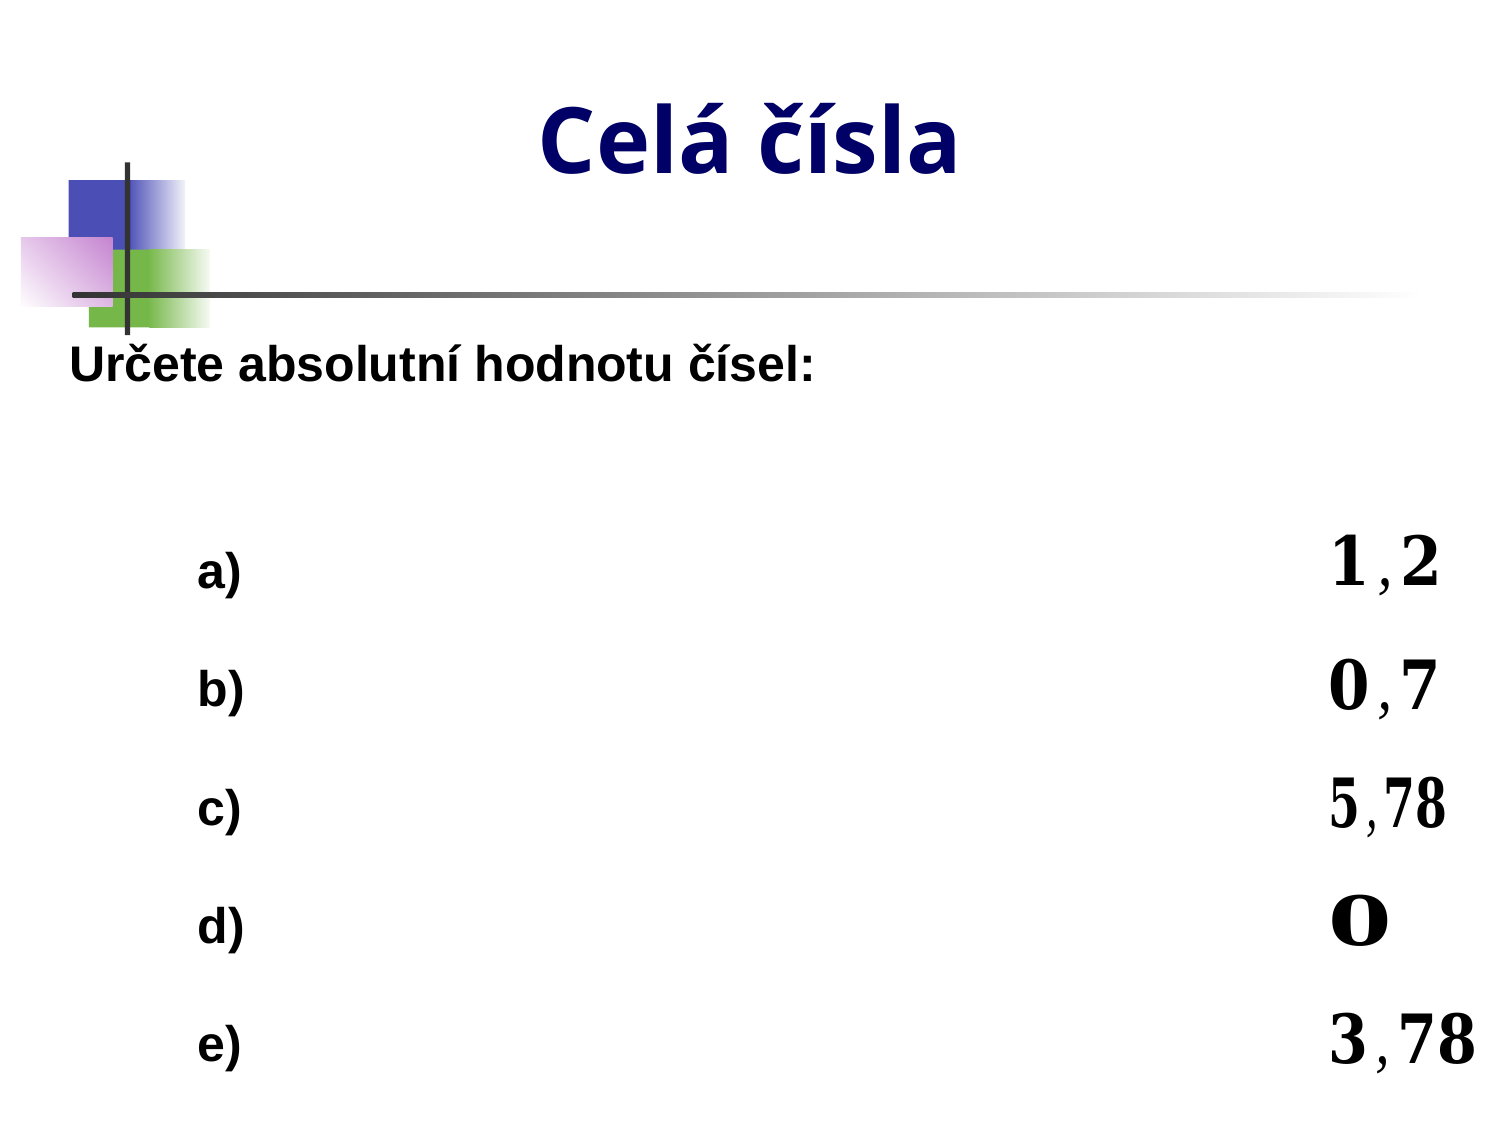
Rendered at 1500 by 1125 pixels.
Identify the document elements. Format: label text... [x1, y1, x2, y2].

text_box Určete absolutní hodnotu čísel: [54, 324, 1211, 400]
title Celá čísla [463, 89, 1037, 200]
